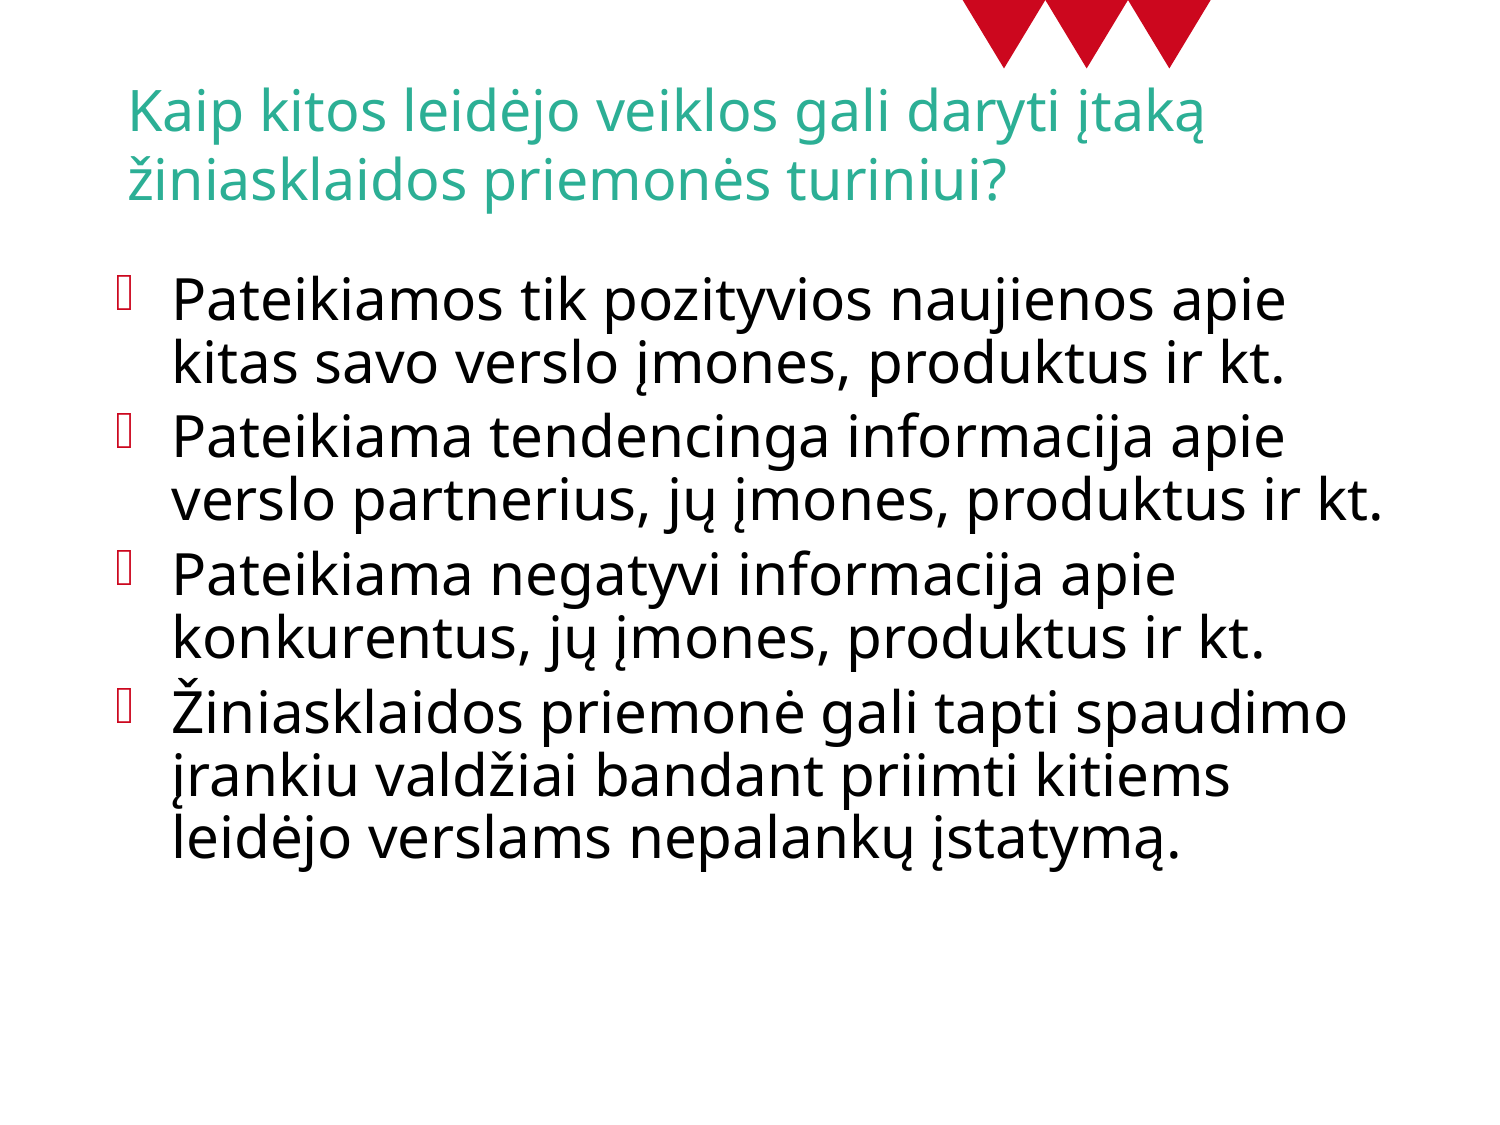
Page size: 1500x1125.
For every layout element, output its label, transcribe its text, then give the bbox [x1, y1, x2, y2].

title Kaip kitos leidėjo veiklos gali daryti įtaką žiniasklaidos priemonės turiniui? [112, 66, 1388, 220]
list Pateikiamos tik pozityvios naujienos apie kitas savo verslo įmones, produktus ir kt. Pateikiama tendencinga informacija apie verslo partnerius, jų įmones, produktus ir kt. Pateikiama negatyvi informacija apie konkurentus, jų įmones, produktus ir kt. Žiniasklaidos priemonė gali tapti spaudimo įrankiu valdžiai bandant priimti kitiems leidėjo verslams nepalankų įstatymą. [100, 262, 1400, 1012]
